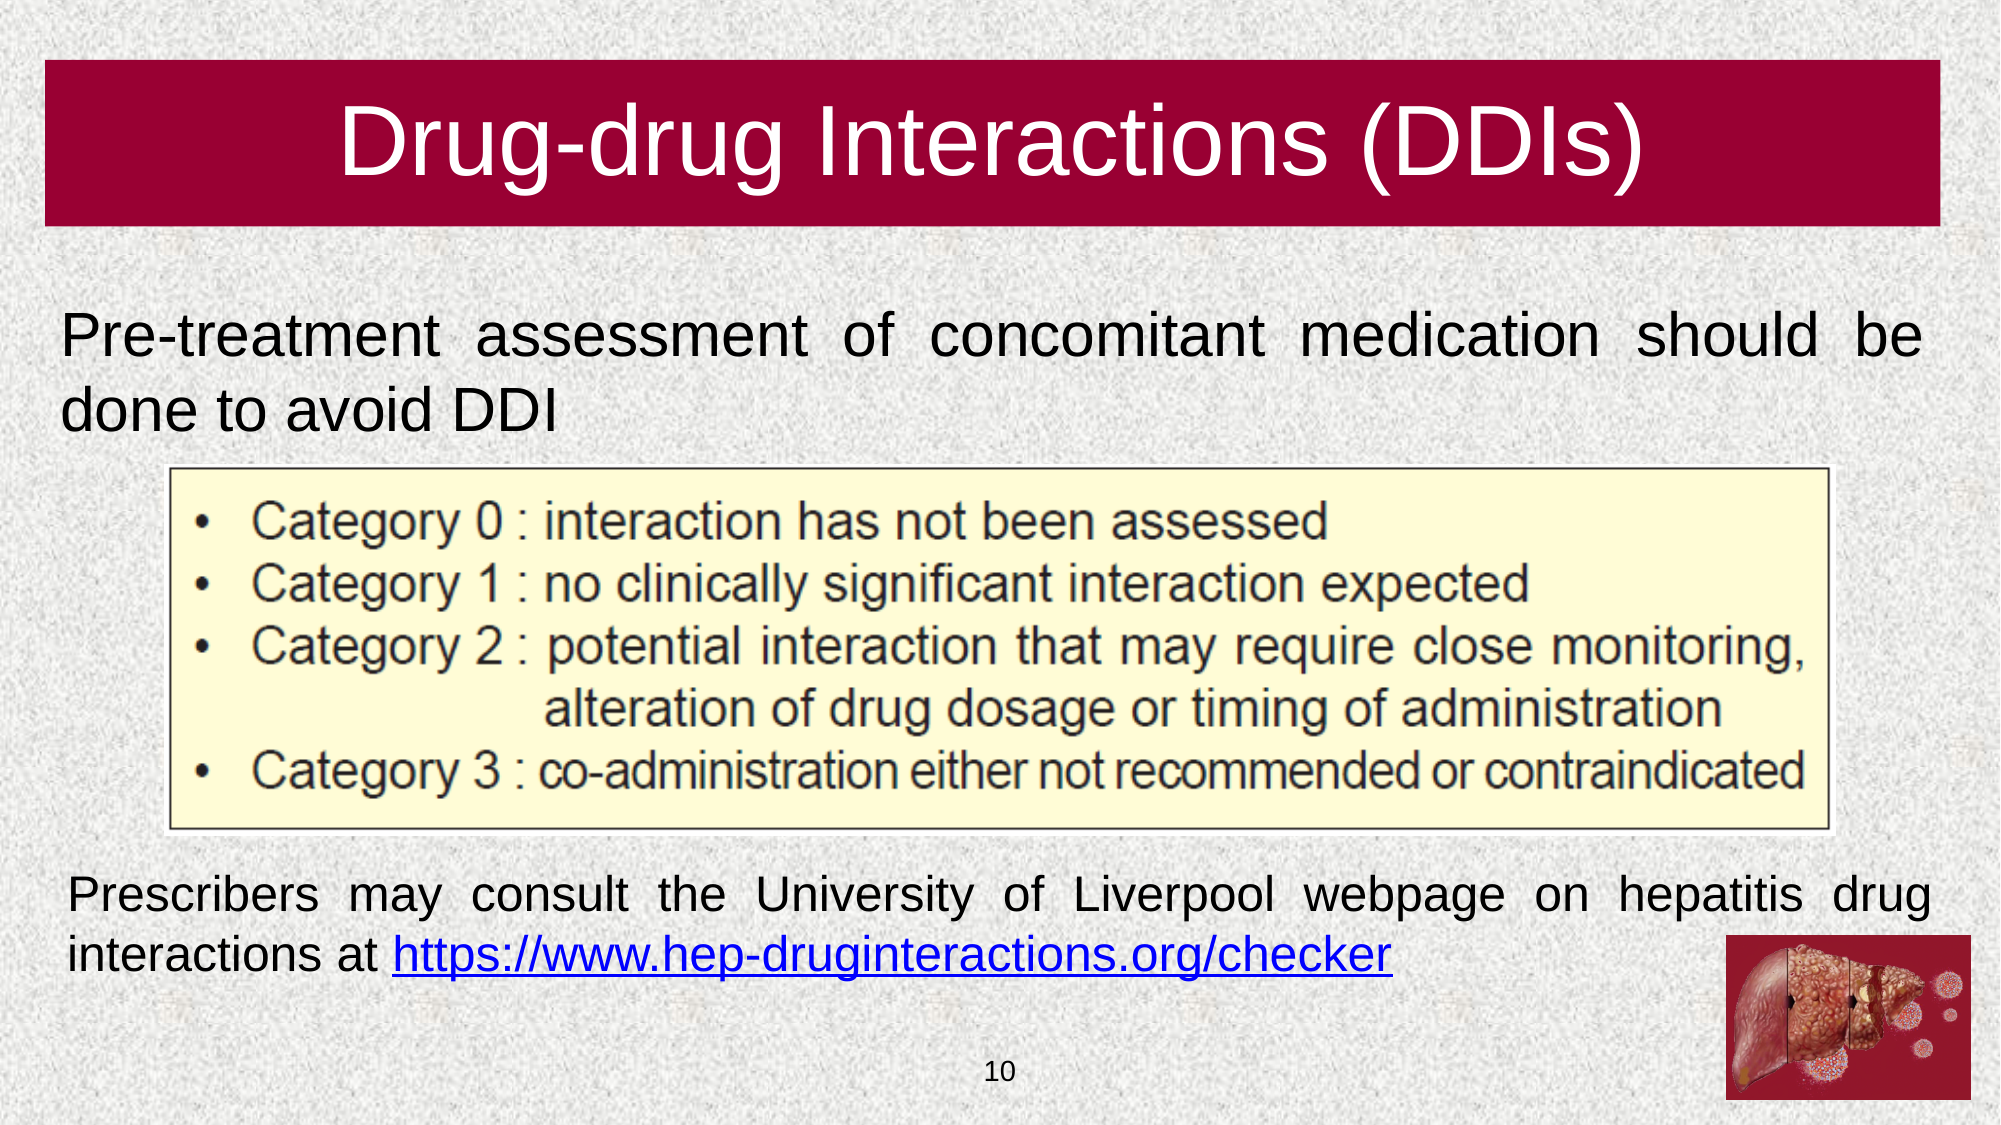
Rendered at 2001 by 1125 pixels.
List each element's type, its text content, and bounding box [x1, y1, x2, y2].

text_box Pre-treatment assessment of concomitant medication should be done to avoid DDI [45, 286, 1941, 452]
slide_number 10 [766, 1039, 1234, 1100]
picture [0, 0, 2001, 1125]
text_box Prescribers may consult the University of Liverpool webpage on hepatitis drug interactions at https://www.hep-druginteractions.org/checker [52, 853, 1948, 989]
text_box Drug-drug Interactions (DDIs) [45, 59, 1941, 227]
